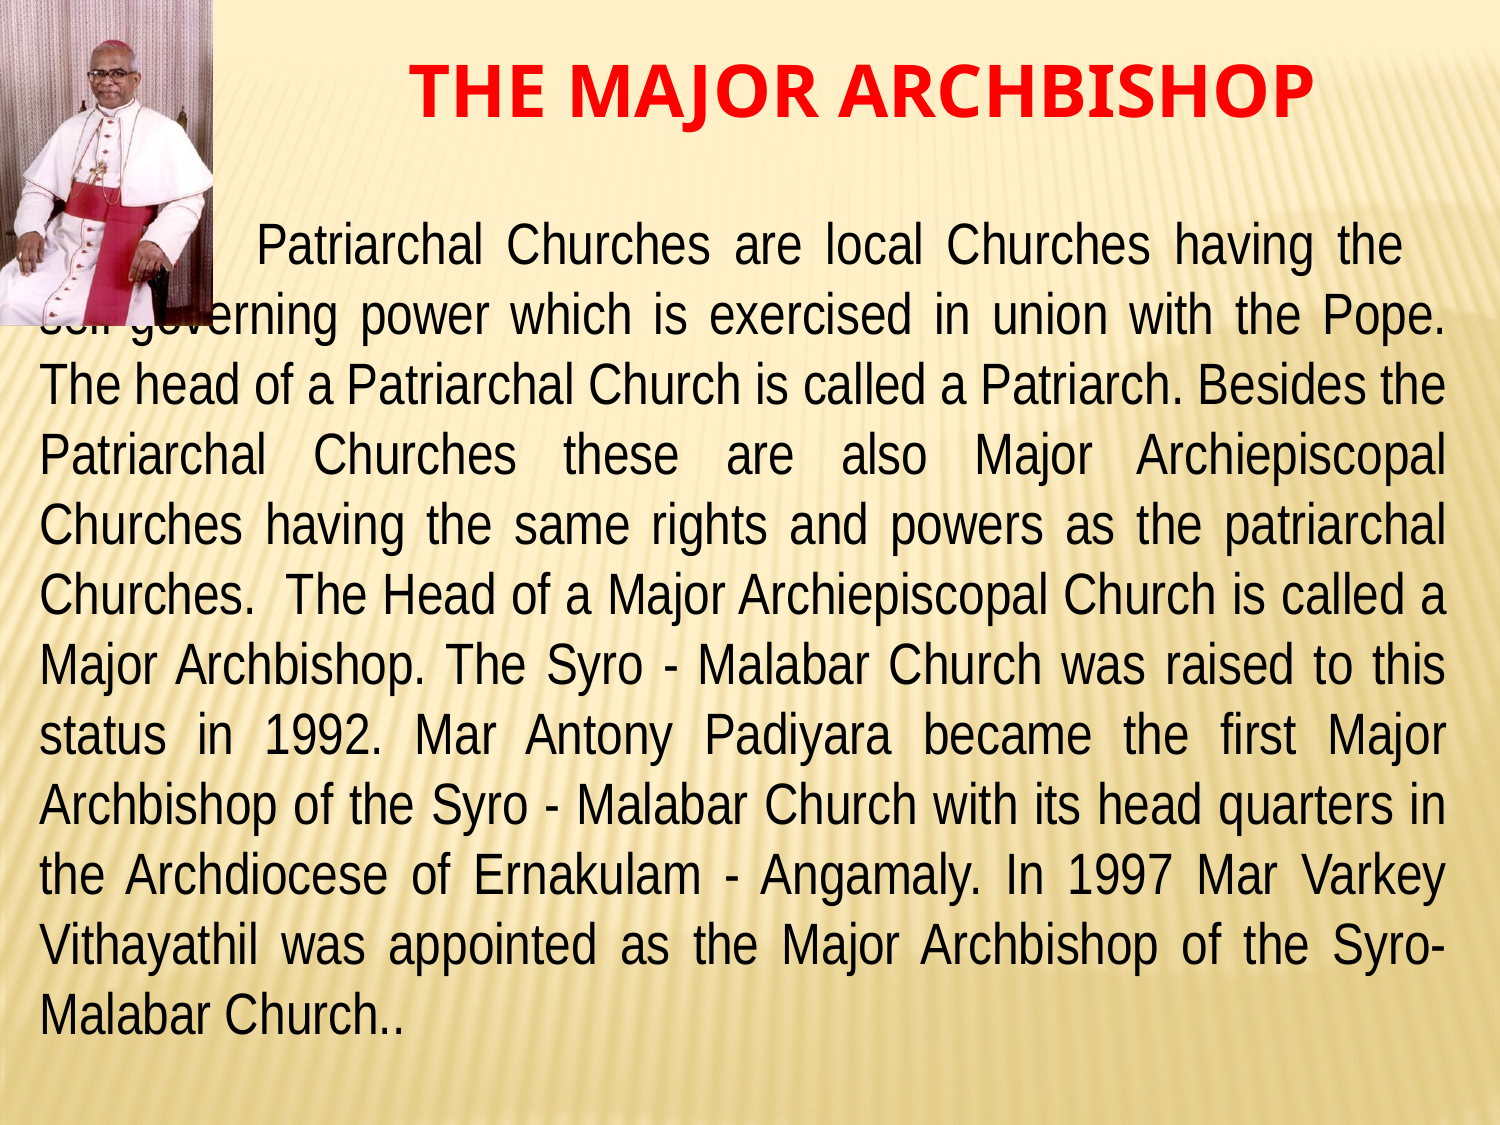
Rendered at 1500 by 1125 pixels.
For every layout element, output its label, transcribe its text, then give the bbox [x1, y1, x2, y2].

text_box Patriarchal Churches are local Churches having the self-governing power which is exercised in union with the Pope. The head of a Patriarchal Church is called a Patriarch. Besides the Patriarchal Churches these are also Major Archiepiscopal Churches having the same rights and powers as the patriarchal Churches. The Head of a Major Archiepiscopal Church is called a Major Archbishop. The Syro - Malabar Church was raised to this status in 1992. Mar Antony Padiyara became the first Major Archbishop of the Syro - Malabar Church with its head quarters in the Archdiocese of Ernakulam - Angamaly. In 1997 Mar Varkey Vithayathil was appointed as the Major Archbishop of the Syro-Malabar Church.. [24, 199, 1463, 1054]
picture [0, 0, 213, 326]
text_box THE MAJOR ARCHBISHOP [224, 37, 1500, 140]
